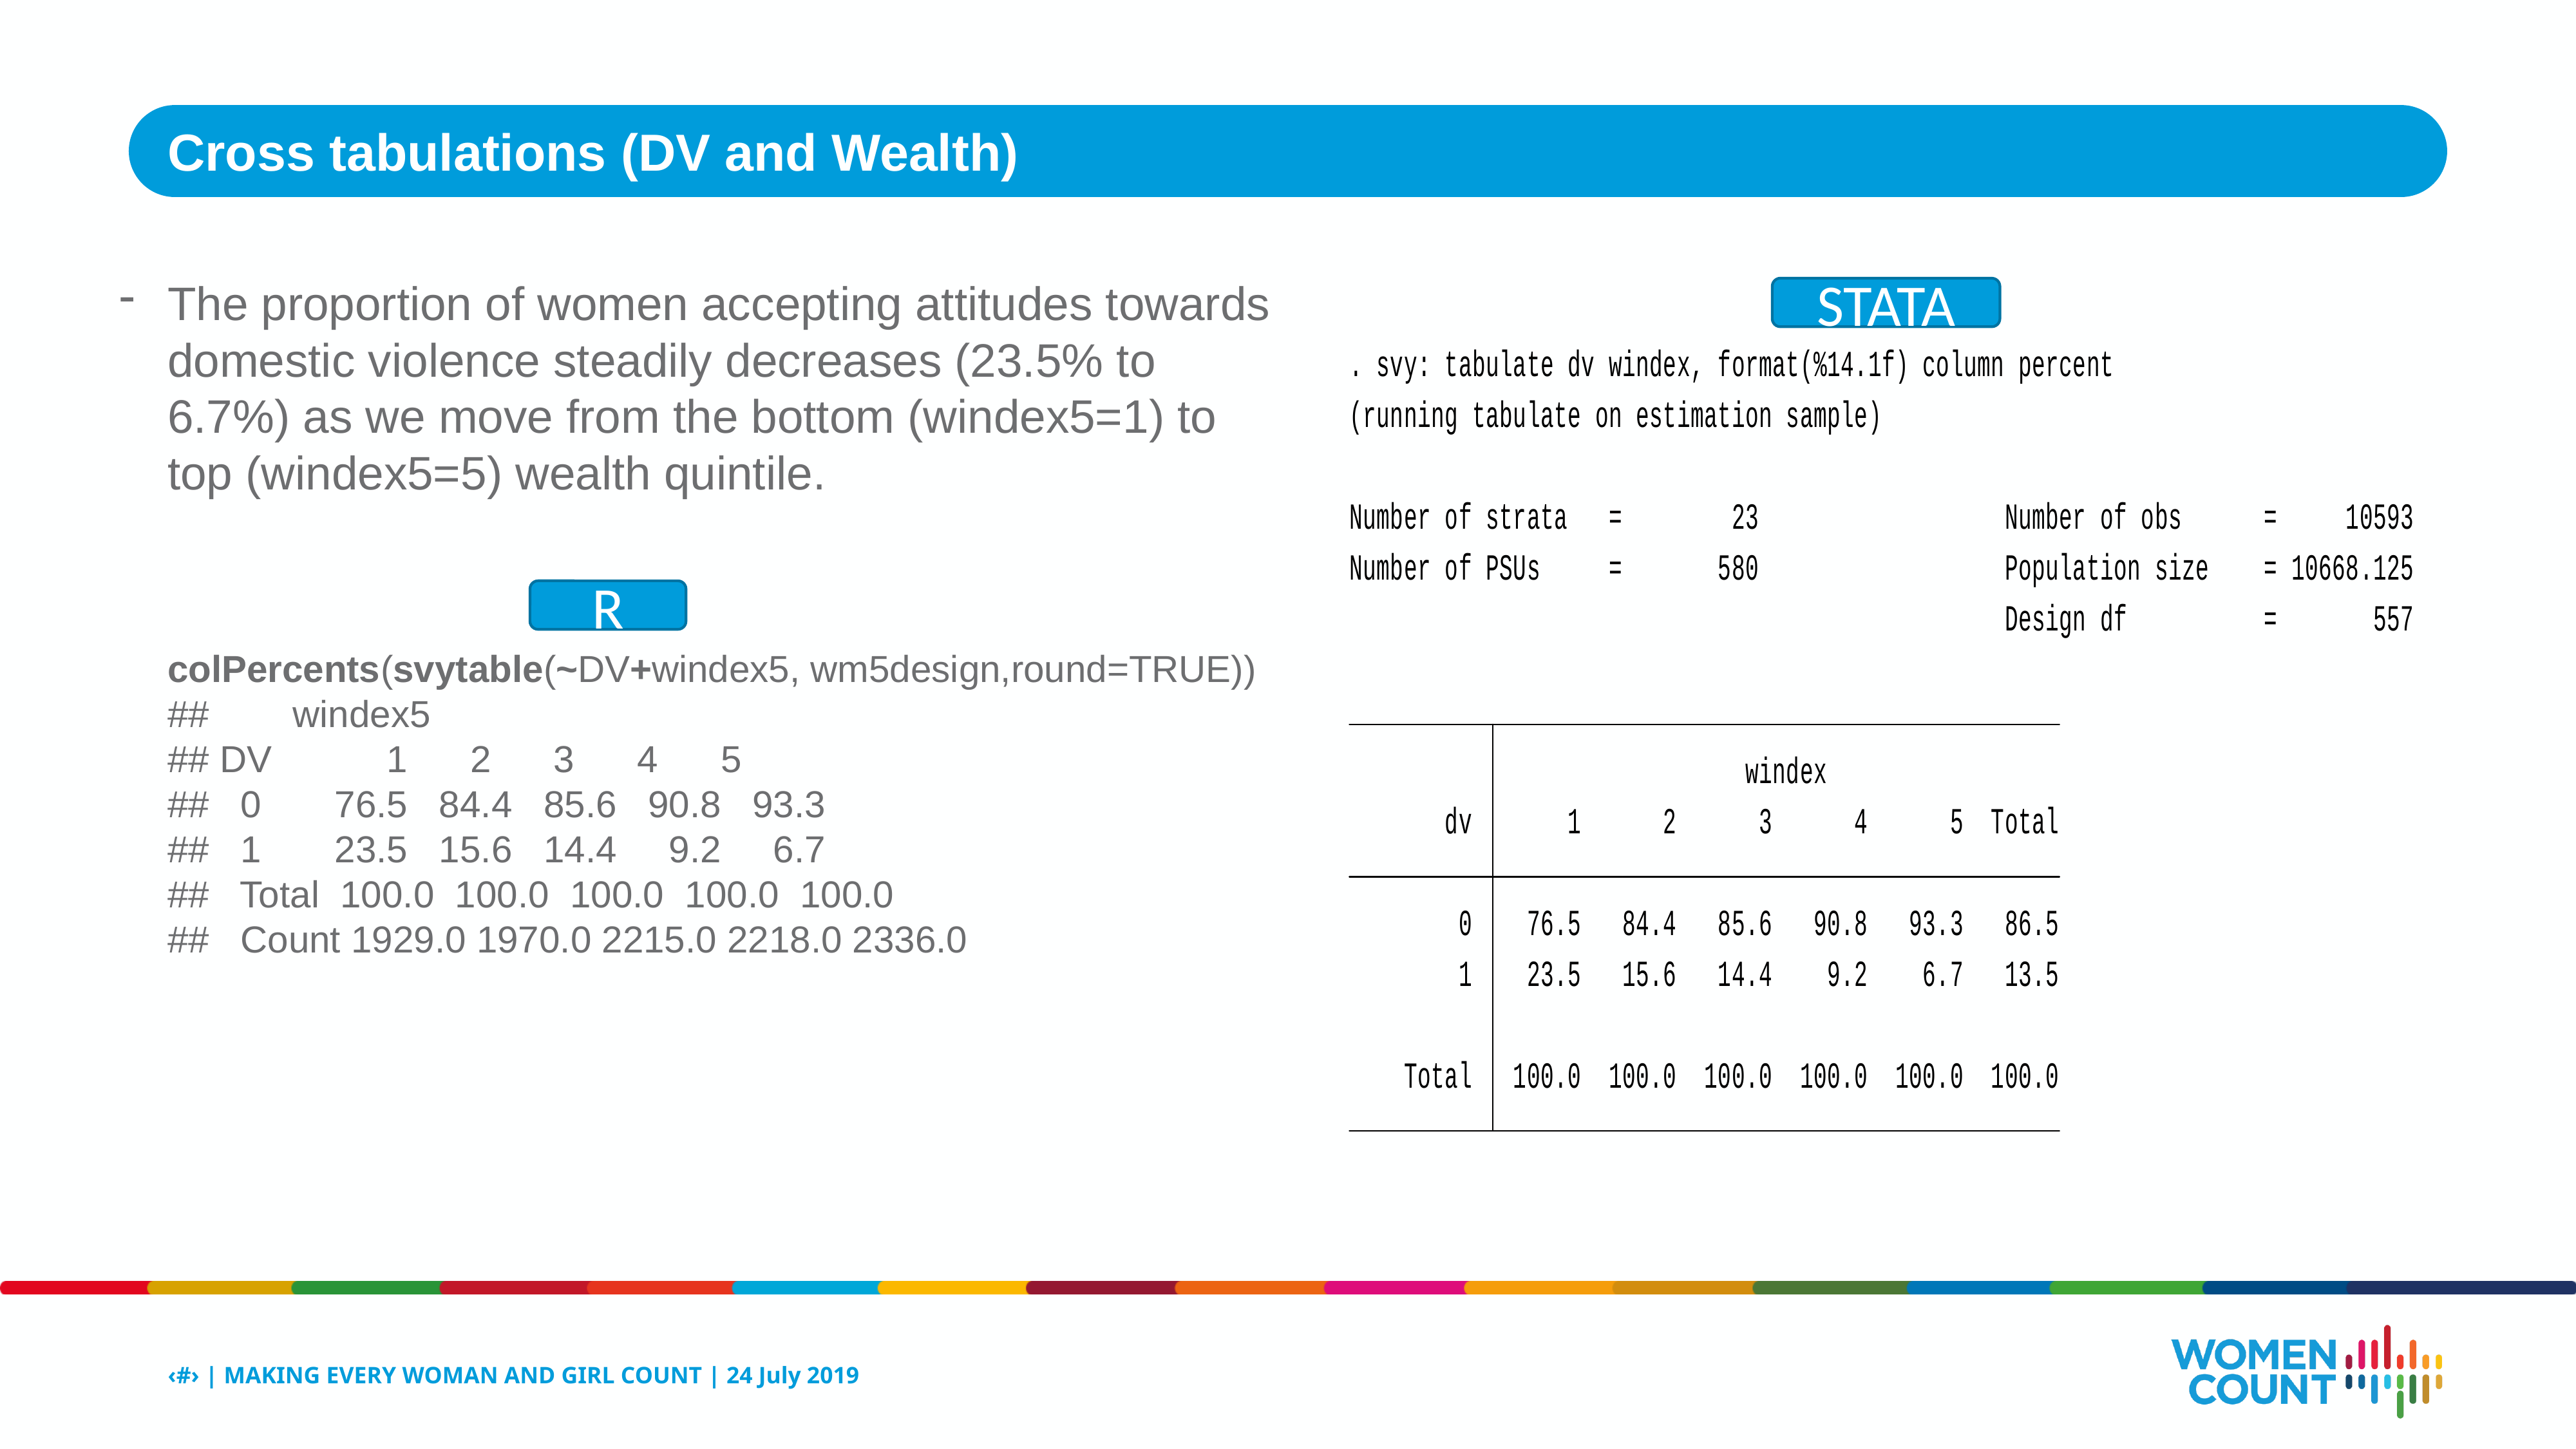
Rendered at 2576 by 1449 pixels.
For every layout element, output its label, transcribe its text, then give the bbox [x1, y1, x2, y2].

picture [1344, 346, 2576, 1160]
list Cross tabulations (DV and Wealth) [167, 119, 2411, 182]
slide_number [167, 1360, 1542, 1388]
text_box The proportion of women accepting attitudes towards domestic violence steadily decreases (23.5% to 6.7%) as we move from the bottom (windex5=1) to top (windex5=5) wealth quintile. [119, 273, 1288, 556]
text_box STATA [1770, 276, 2002, 328]
text_box R [528, 579, 688, 631]
text_box colPercents(svytable(~DV+windex5, wm5design,round=TRUE)) ## windex5 ## DV 1 2 3 4 5 ## 0 76.5 84.4 85.6 90.8 93.3 ## 1 23.5 15.6 14.4 9.2 6.7 ## Total 100.0 100.0 100.0 100.0 100.0 ## Count 1929.0 1970.0 2215.0 2218.0 2336.0 [167, 645, 1341, 1017]
